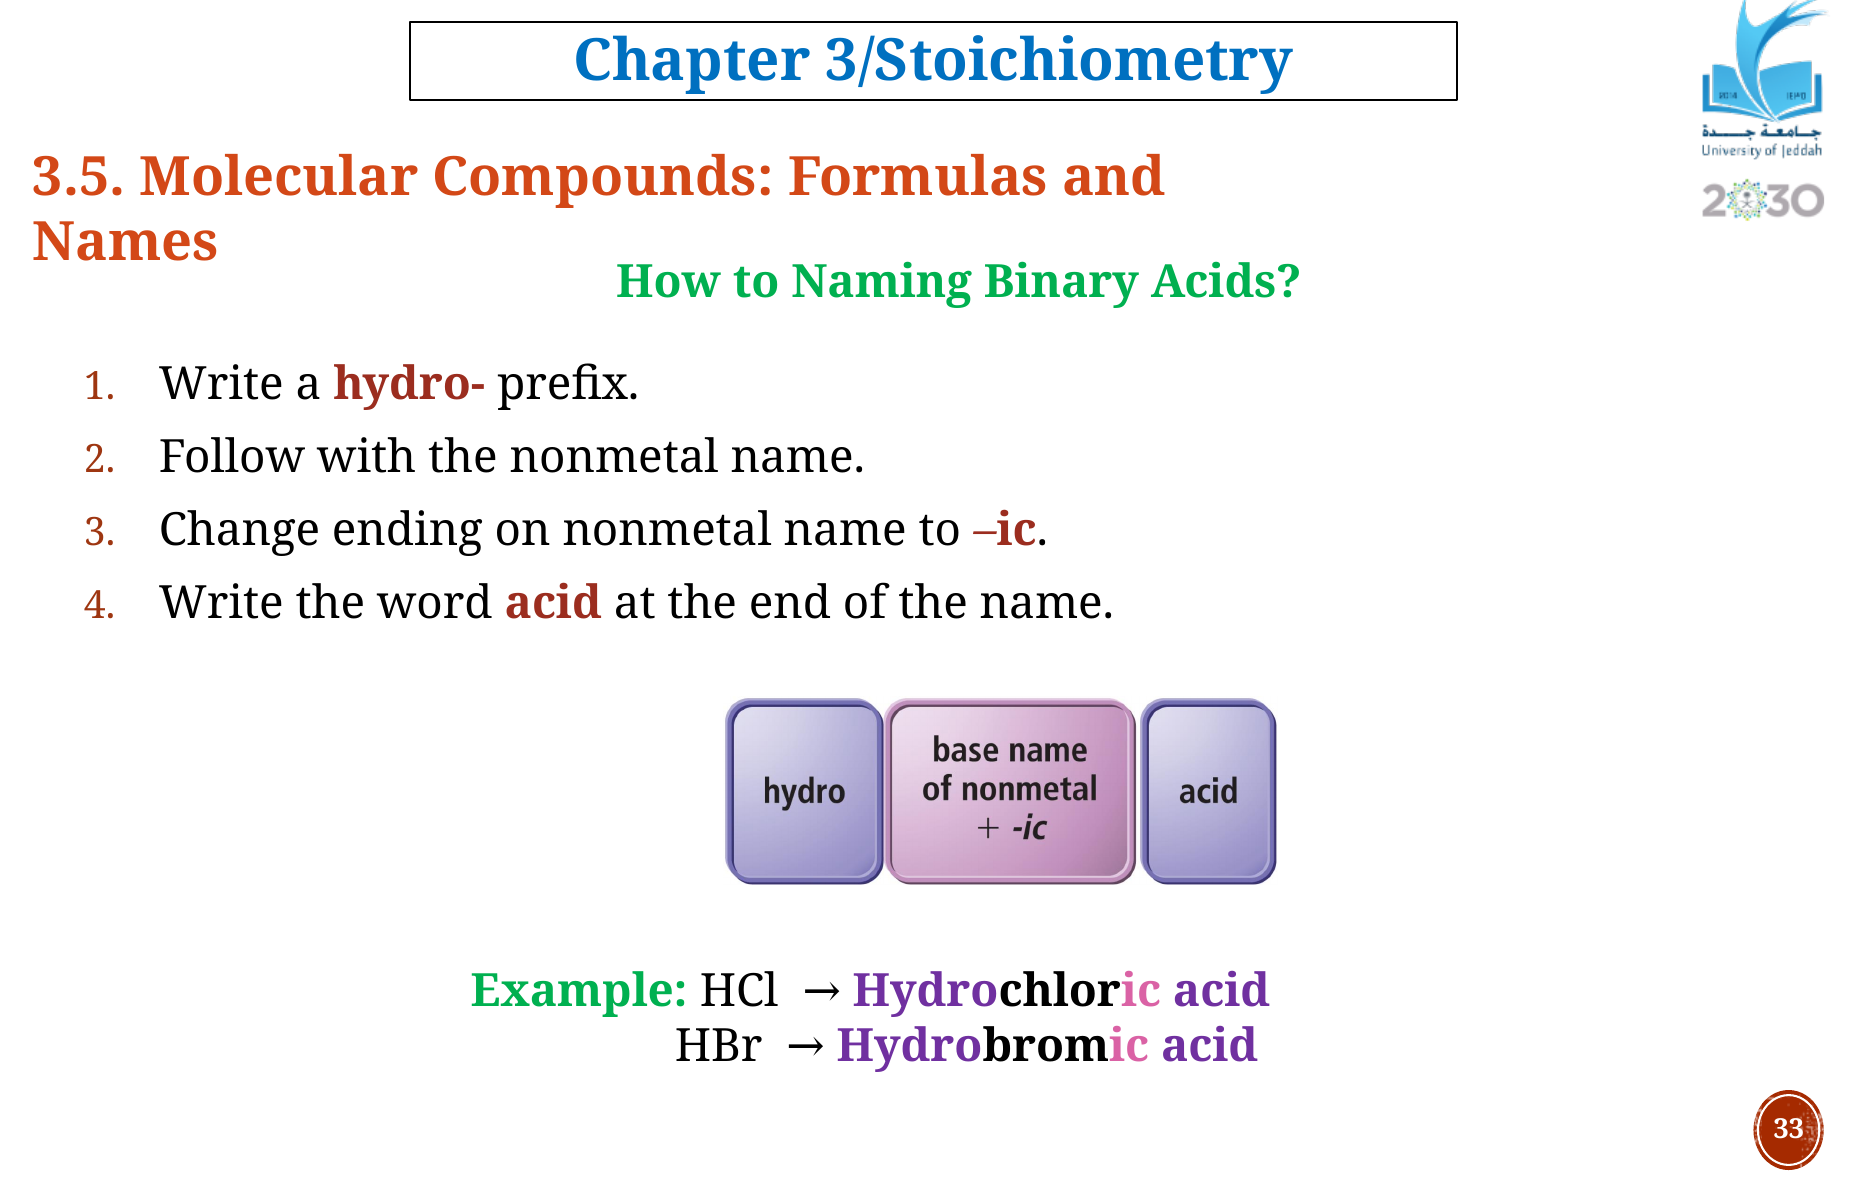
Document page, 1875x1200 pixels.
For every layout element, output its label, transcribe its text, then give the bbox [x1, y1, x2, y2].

picture [723, 696, 1278, 885]
text_box How to Naming Binary Acids? [601, 243, 1317, 314]
slide_number 33 [1739, 1097, 1838, 1162]
picture [1681, 0, 1846, 227]
text_box 3.5. Molecular Compounds: Formulas and Names [17, 133, 1207, 280]
text_box Chapter 3/Stoichiometry [409, 21, 1458, 101]
text_box Example: HCl → Hydrochloric acid HBr → Hydrobromic acid [456, 953, 1286, 1078]
text_box Write a hydro- prefix. Follow with the nonmetal name. Change ending on nonmetal name to –ic. Write the word acid at the end of the name. [69, 352, 1549, 628]
